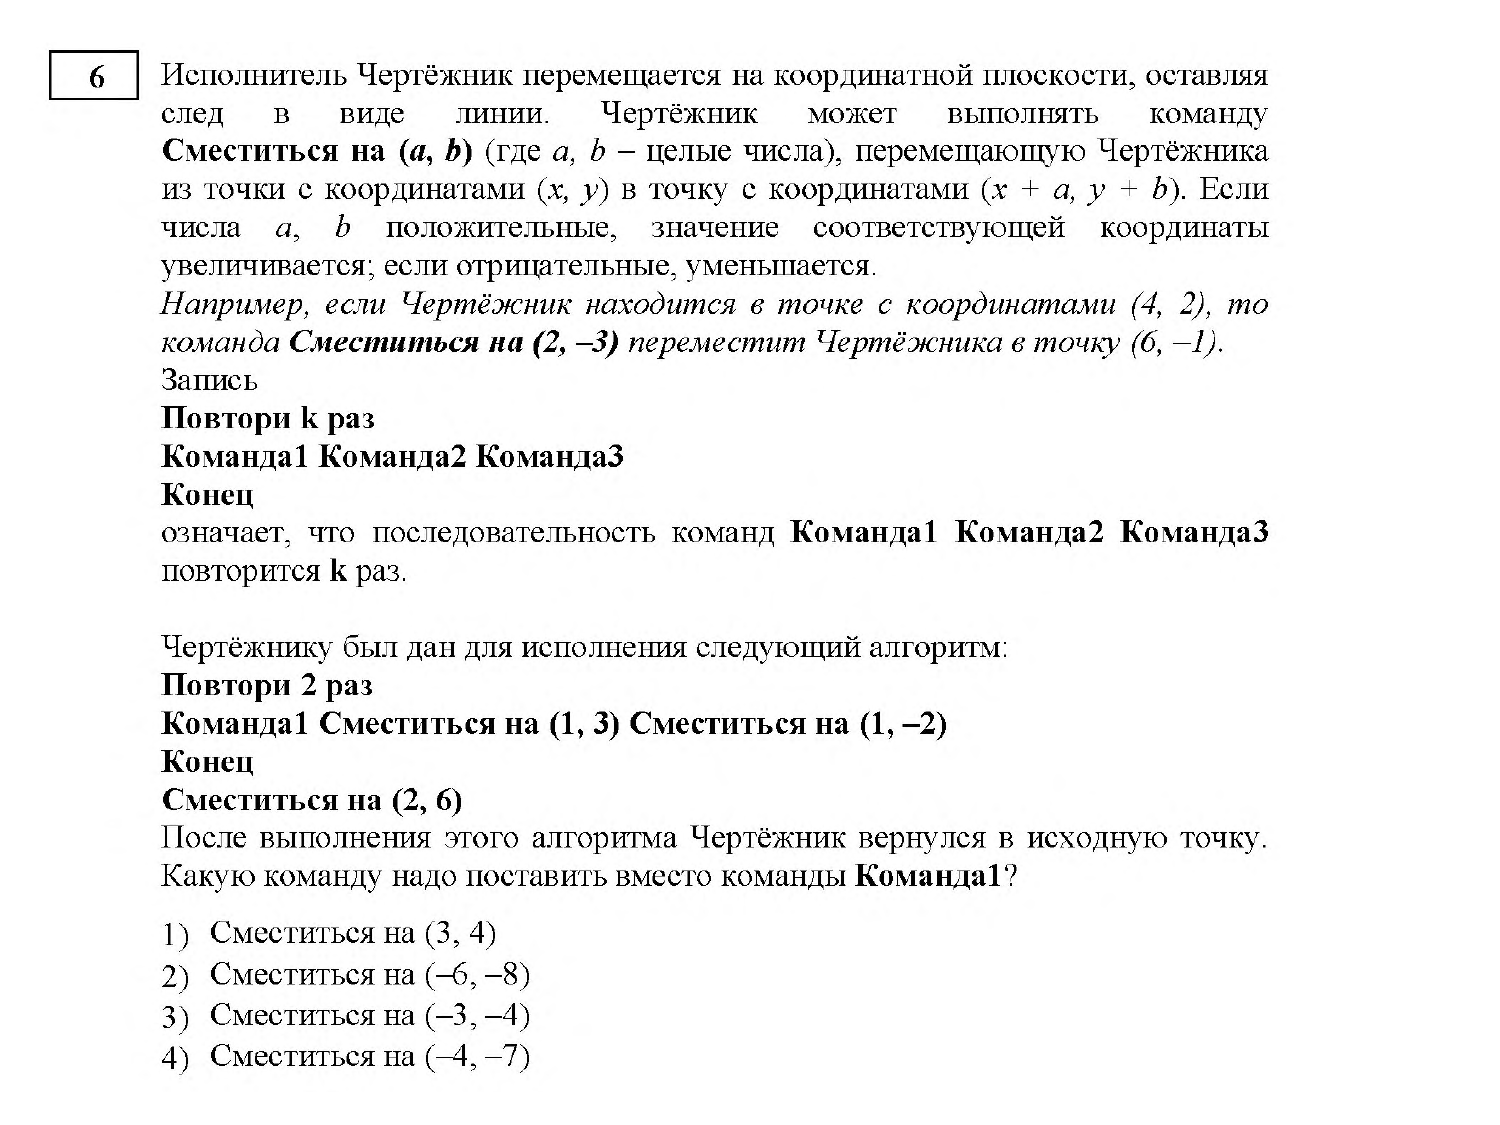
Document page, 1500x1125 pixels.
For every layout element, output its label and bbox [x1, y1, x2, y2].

picture [29, 42, 1294, 1092]
